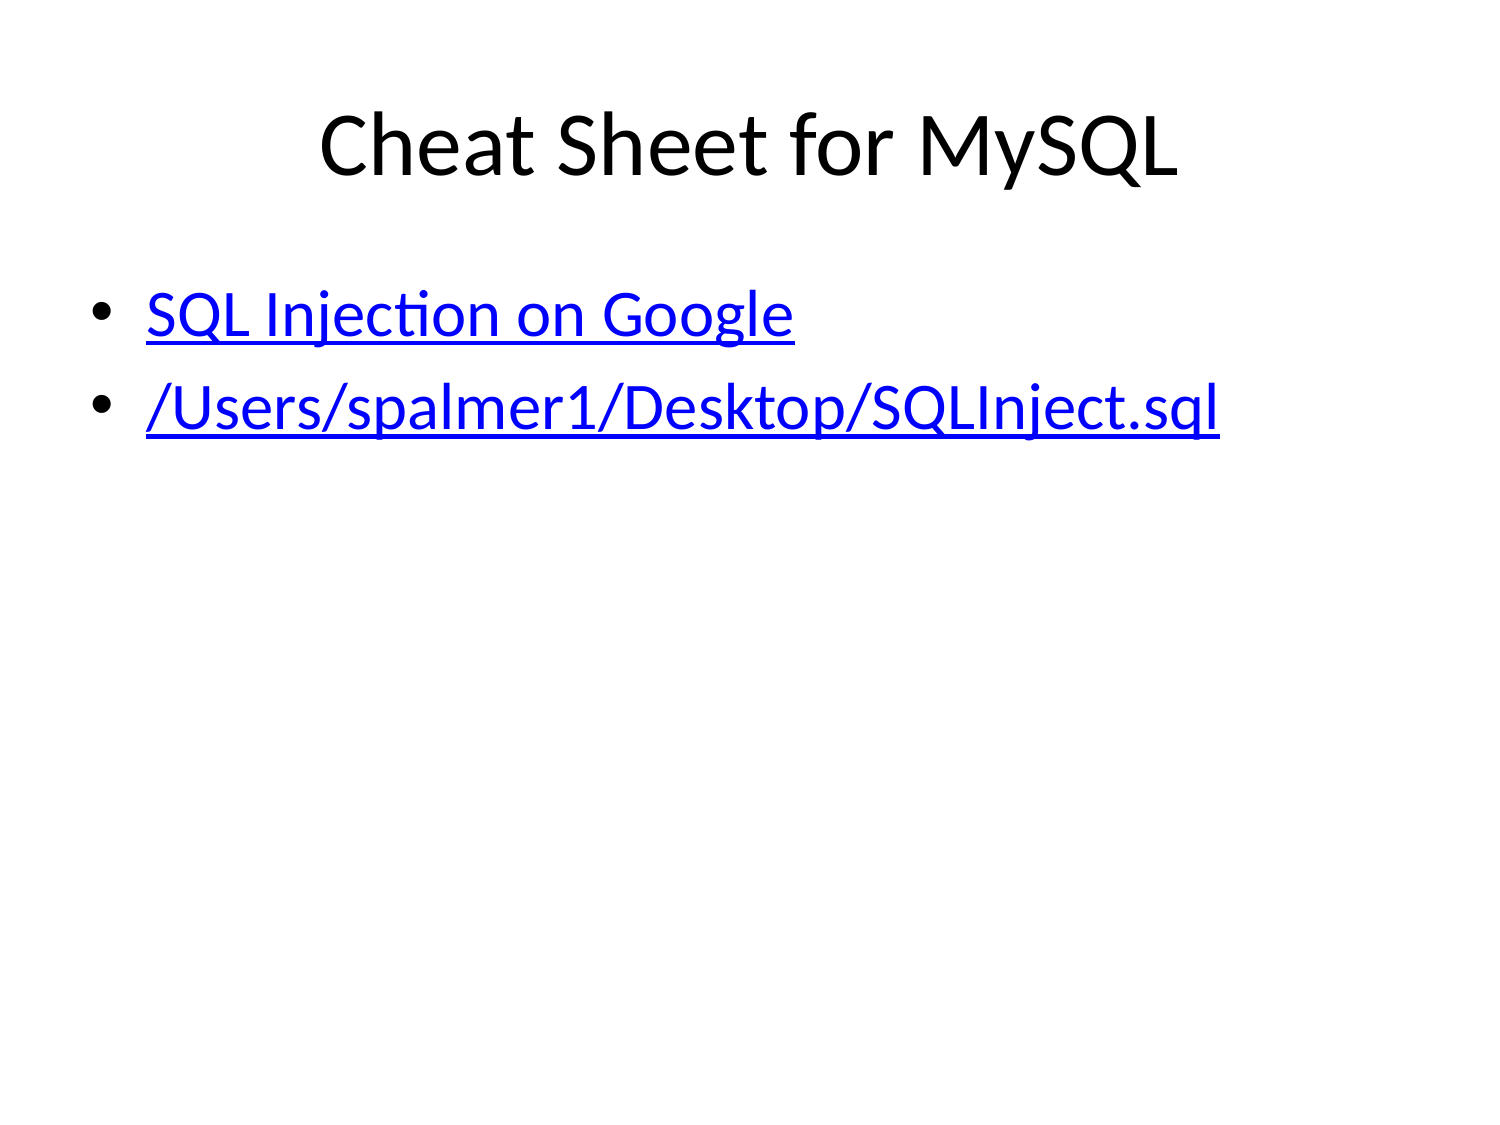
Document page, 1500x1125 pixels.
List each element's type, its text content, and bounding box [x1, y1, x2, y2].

list SQL Injection on Google /Users/spalmer1/Desktop/SQLInject.sql [75, 262, 1425, 1005]
title Cheat Sheet for MySQL [75, 45, 1425, 233]
